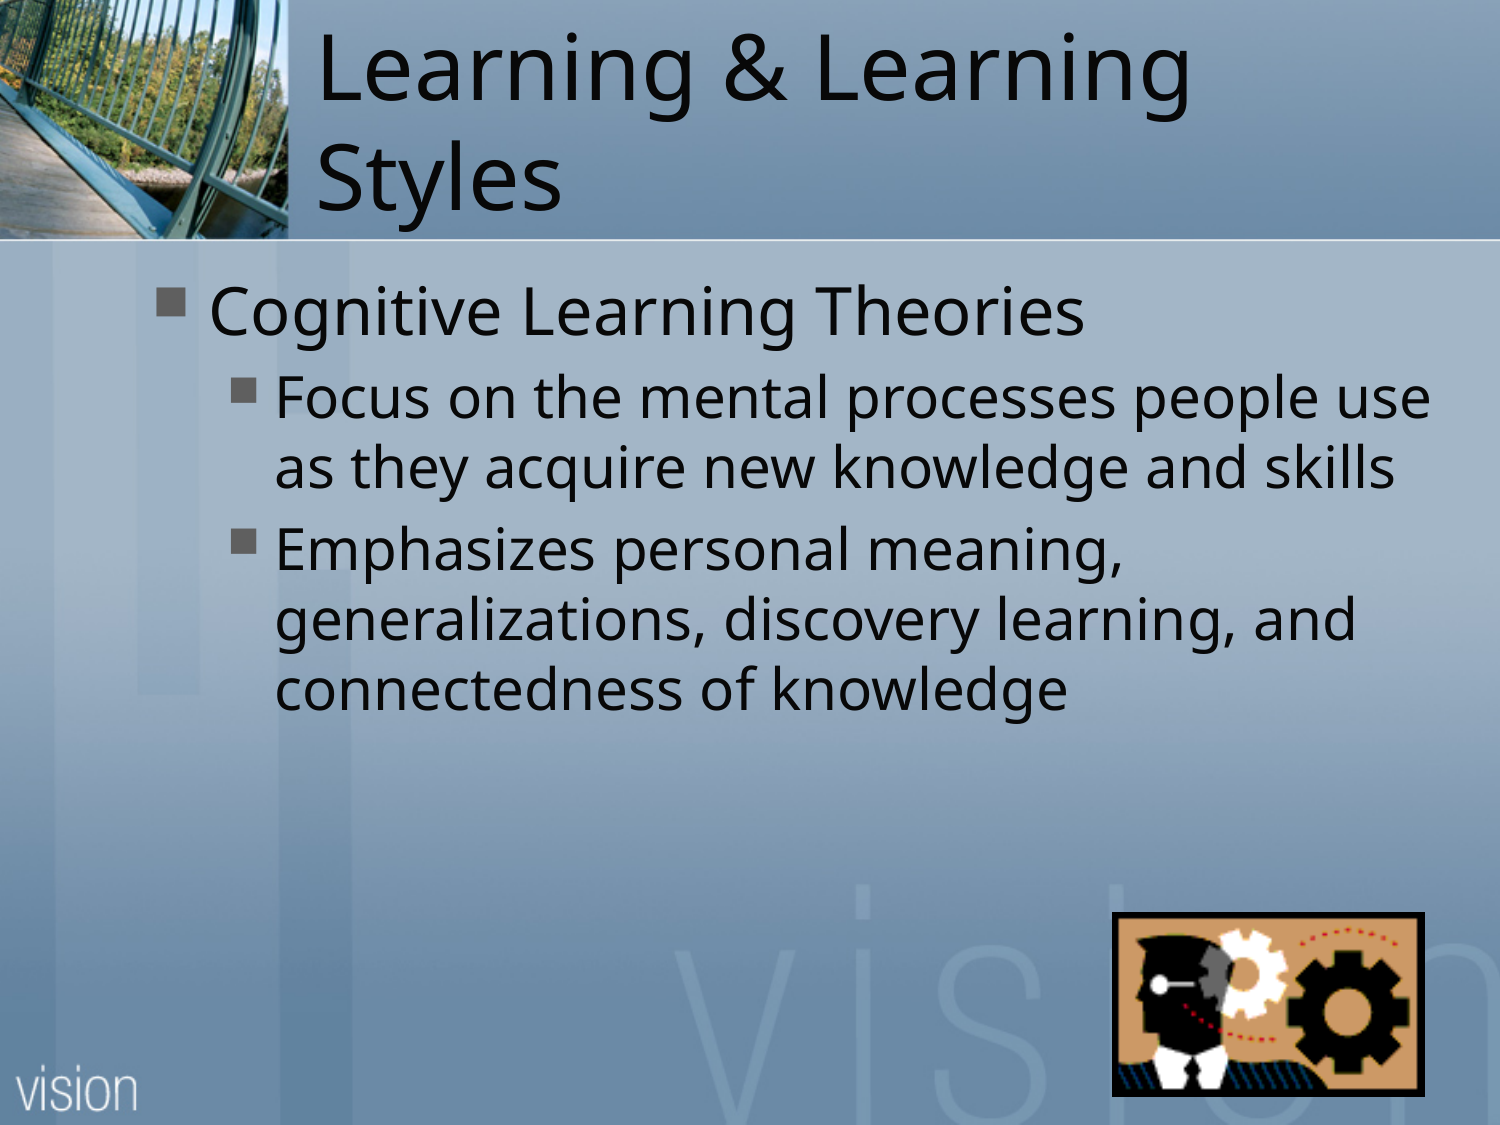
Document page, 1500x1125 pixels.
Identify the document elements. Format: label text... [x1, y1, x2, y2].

title Learning & Learning Styles [299, 30, 1462, 207]
list Cognitive Learning Theories Focus on the mental processes people use as they acquire new knowledge and skills Emphasizes personal meaning, generalizations, discovery learning, and connectedness of knowledge [137, 261, 1462, 1095]
picture [0, 0, 1500, 1125]
